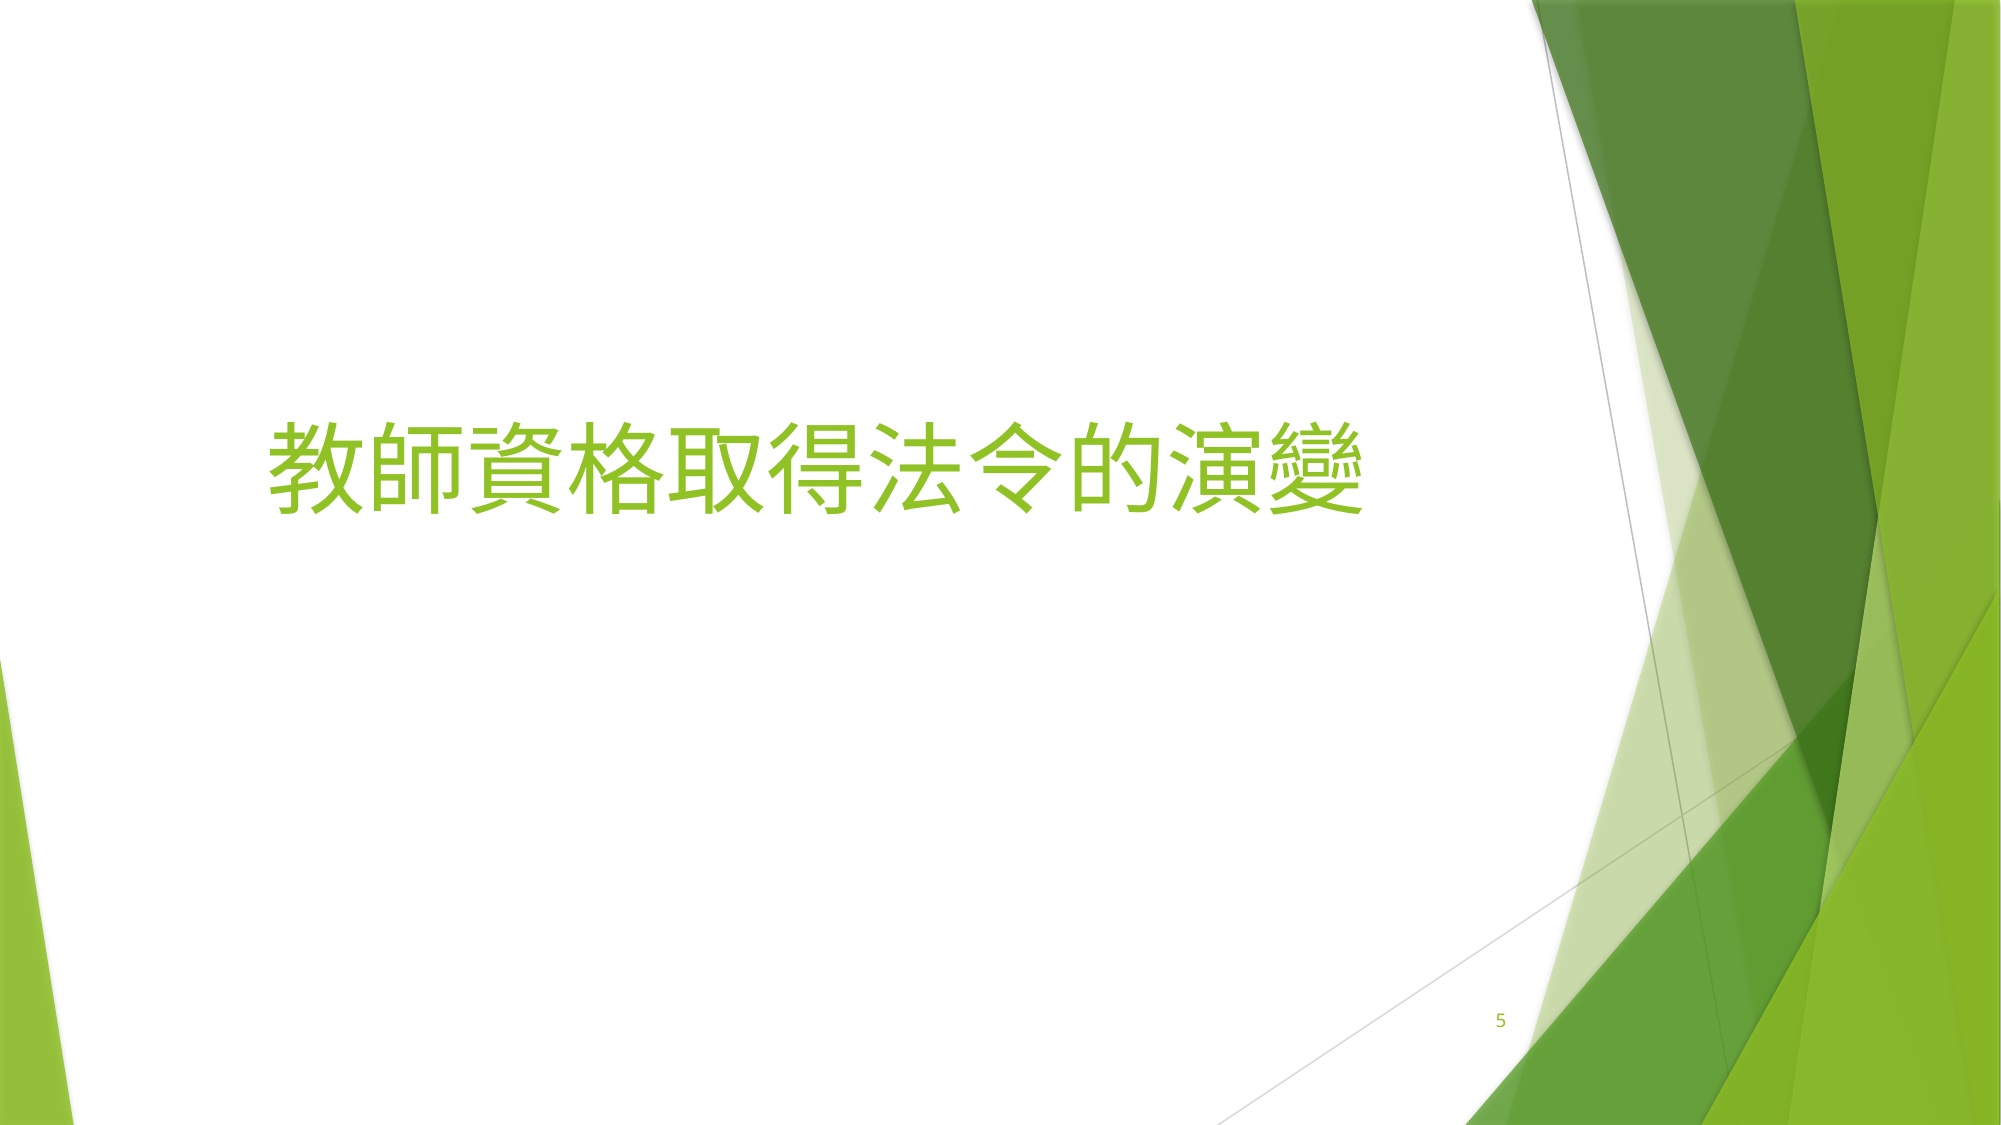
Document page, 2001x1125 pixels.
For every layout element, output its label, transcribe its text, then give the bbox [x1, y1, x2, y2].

slide_number 5 [1409, 991, 1522, 1051]
title 教師資格取得法令的演變 [111, 398, 1522, 616]
